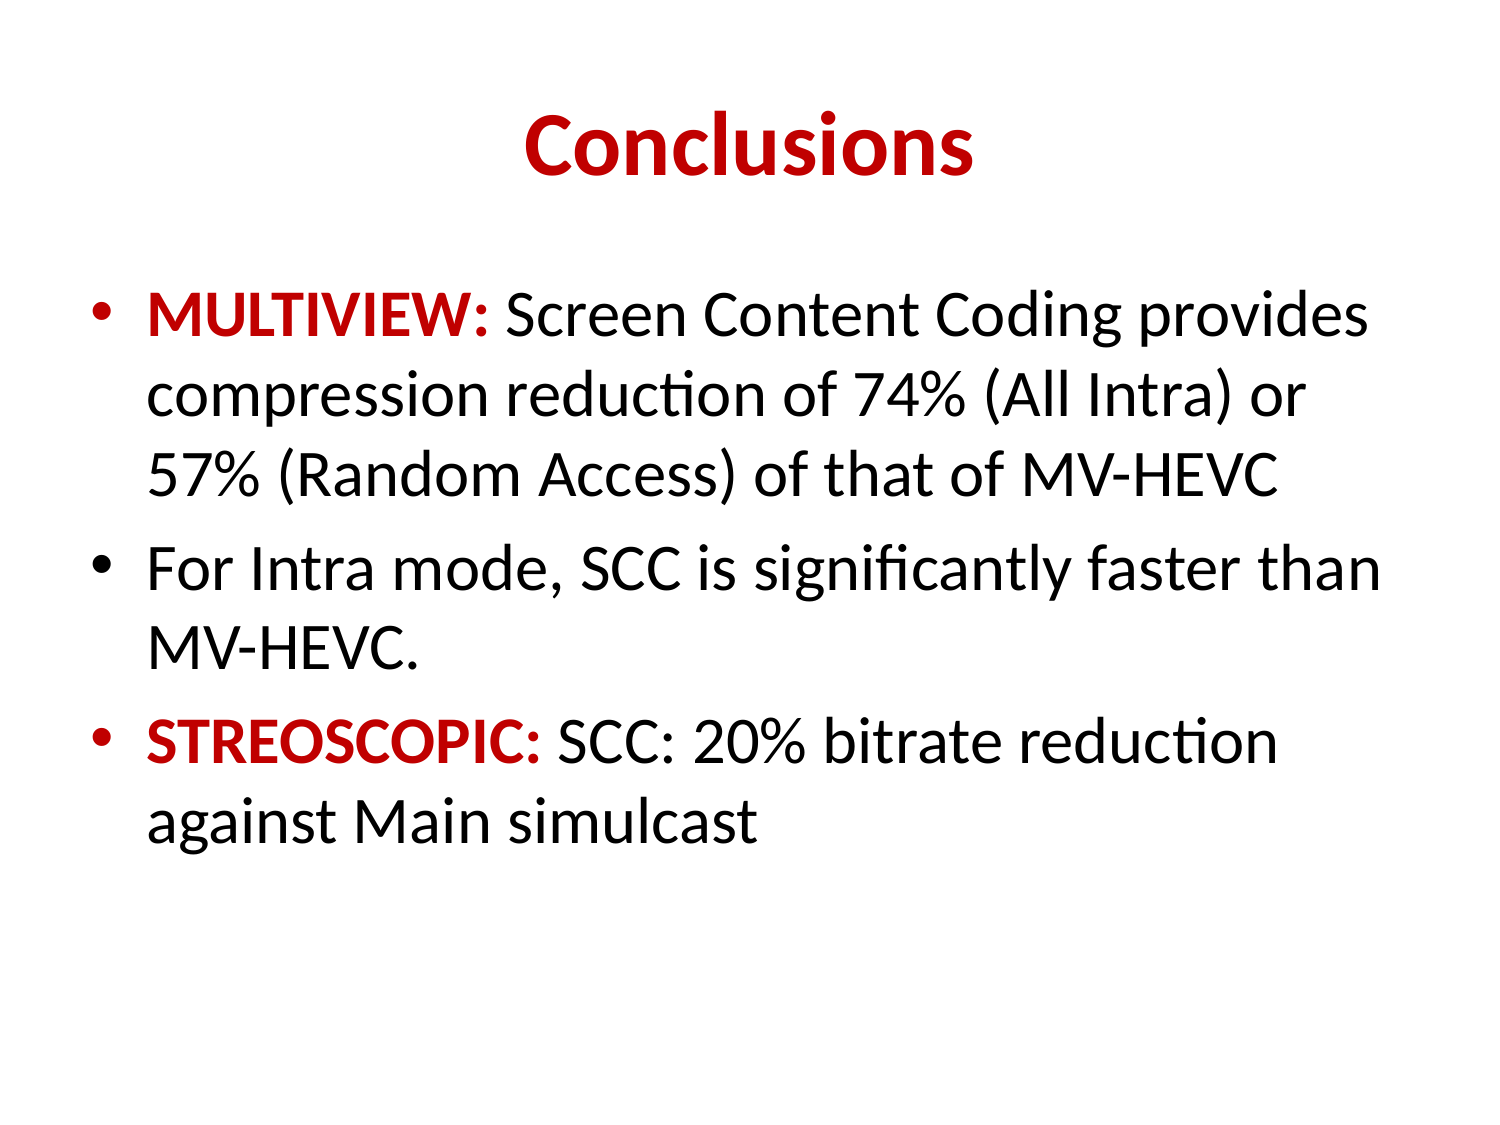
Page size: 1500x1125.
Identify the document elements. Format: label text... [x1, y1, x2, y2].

list MULTIVIEW: Screen Content Coding provides compression reduction of 74% (All Intra) or 57% (Random Access) of that of MV-HEVC For Intra mode, SCC is significantly faster than MV-HEVC. STREOSCOPIC: SCC: 20% bitrate reduction against Main simulcast [75, 262, 1425, 1005]
title Conclusions [75, 45, 1425, 233]
